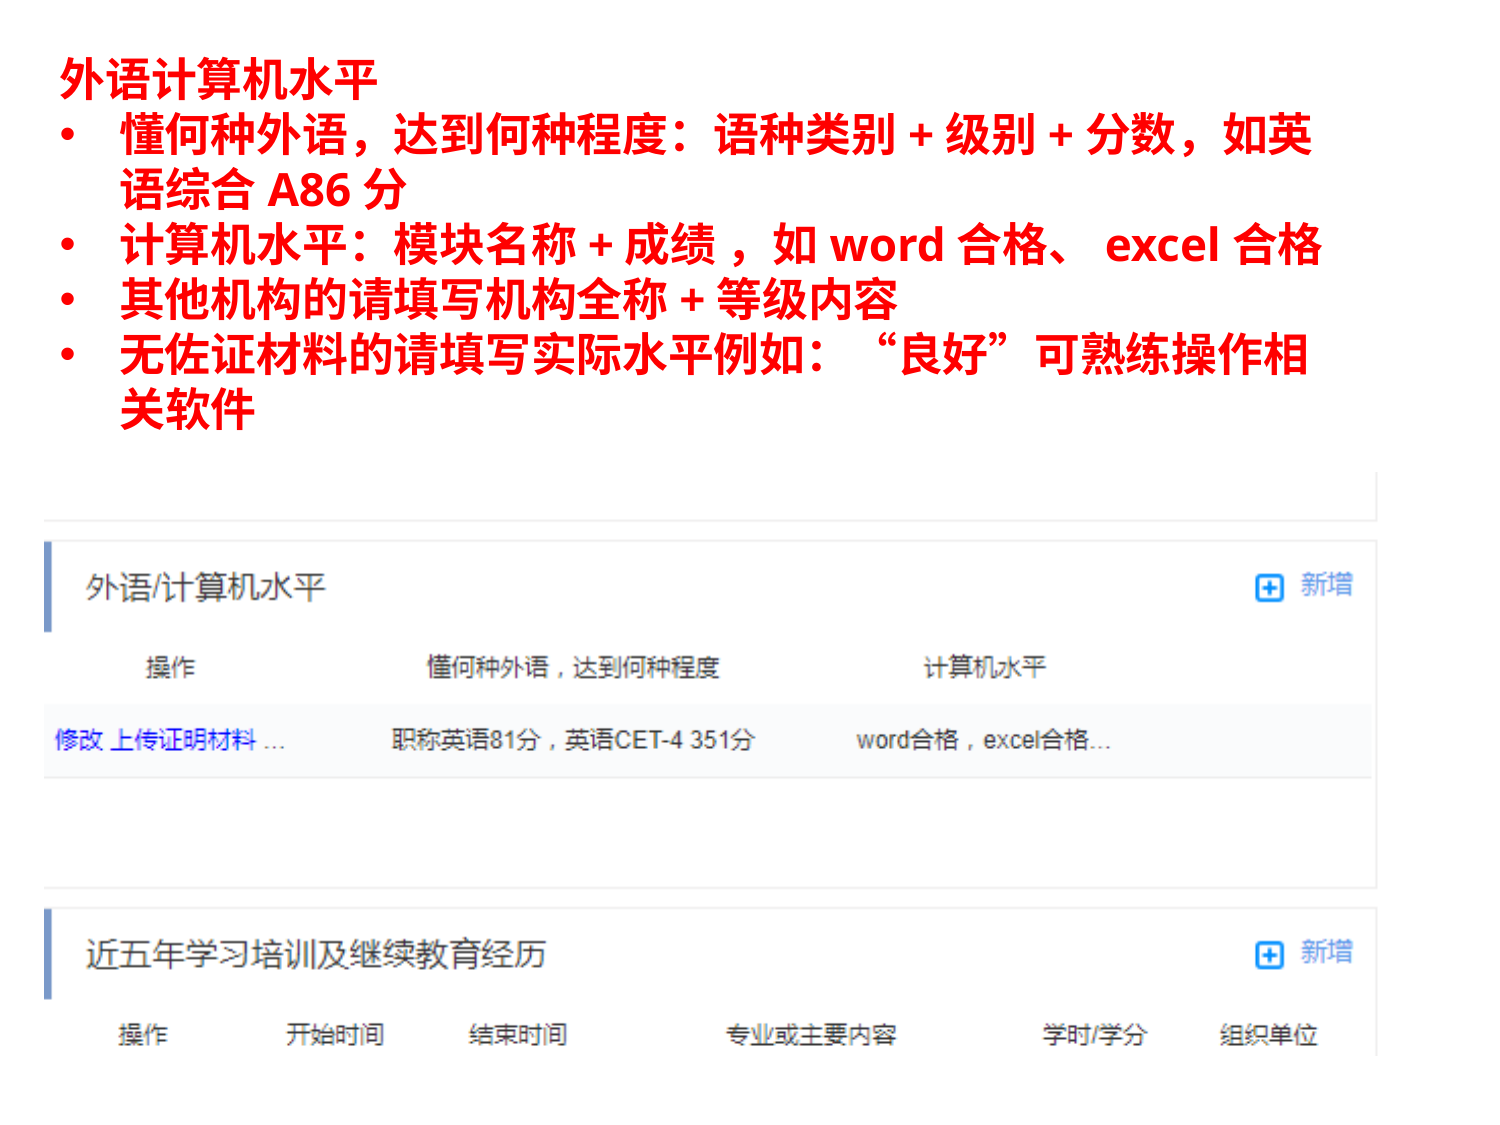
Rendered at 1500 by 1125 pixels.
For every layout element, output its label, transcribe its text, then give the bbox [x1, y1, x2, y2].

picture [44, 472, 1381, 1056]
text_box 外语计算机水平 懂何种外语，达到何种程度：语种类别+级别+分数，如英语综合A86分 计算机水平：模块名称+成绩 ，如word合格、excel合格 其他机构的请填写机构全称+等级内容 无佐证材料的请填写实际水平例如：“良好”可熟练操作相关软件 [47, 45, 1355, 442]
